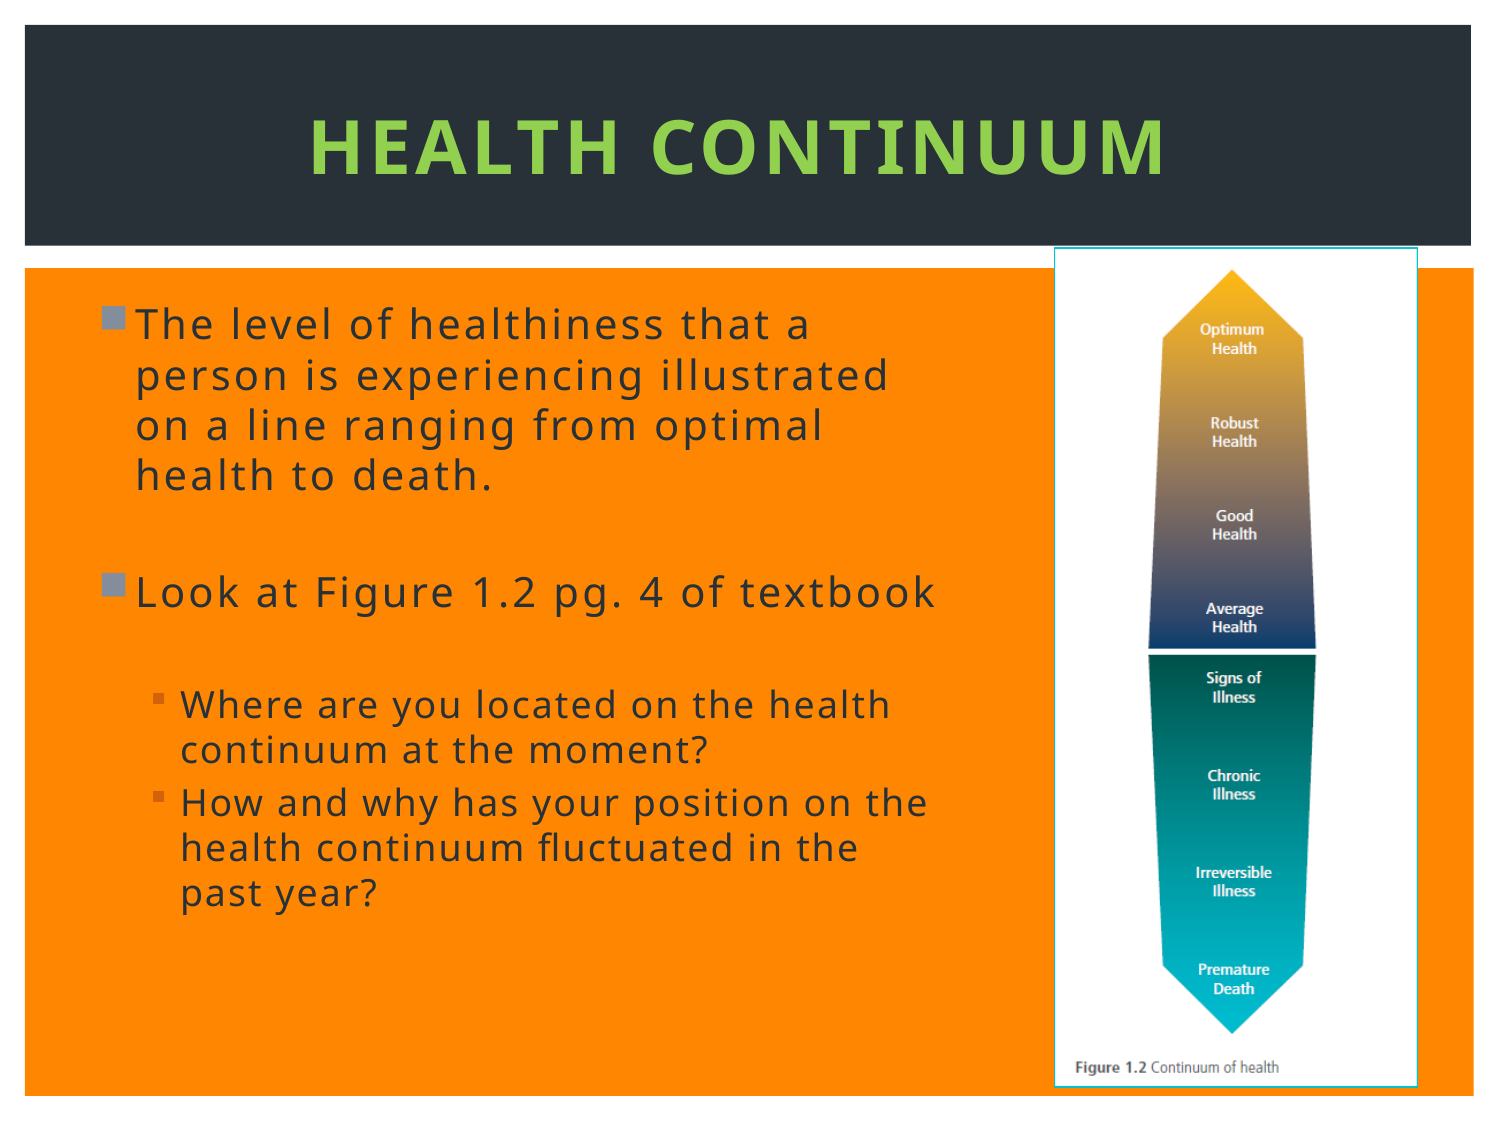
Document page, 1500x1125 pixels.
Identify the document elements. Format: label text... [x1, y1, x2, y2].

picture [1054, 245, 1419, 1089]
title Health Continuum [62, 58, 1438, 232]
list The level of healthiness that a person is experiencing illustrated on a line ranging from optimal health to death. Look at Figure 1.2 pg. 4 of textbook Where are you located on the health continuum at the moment? How and why has your position on the health continuum fluctuated in the past year? [75, 290, 961, 1071]
